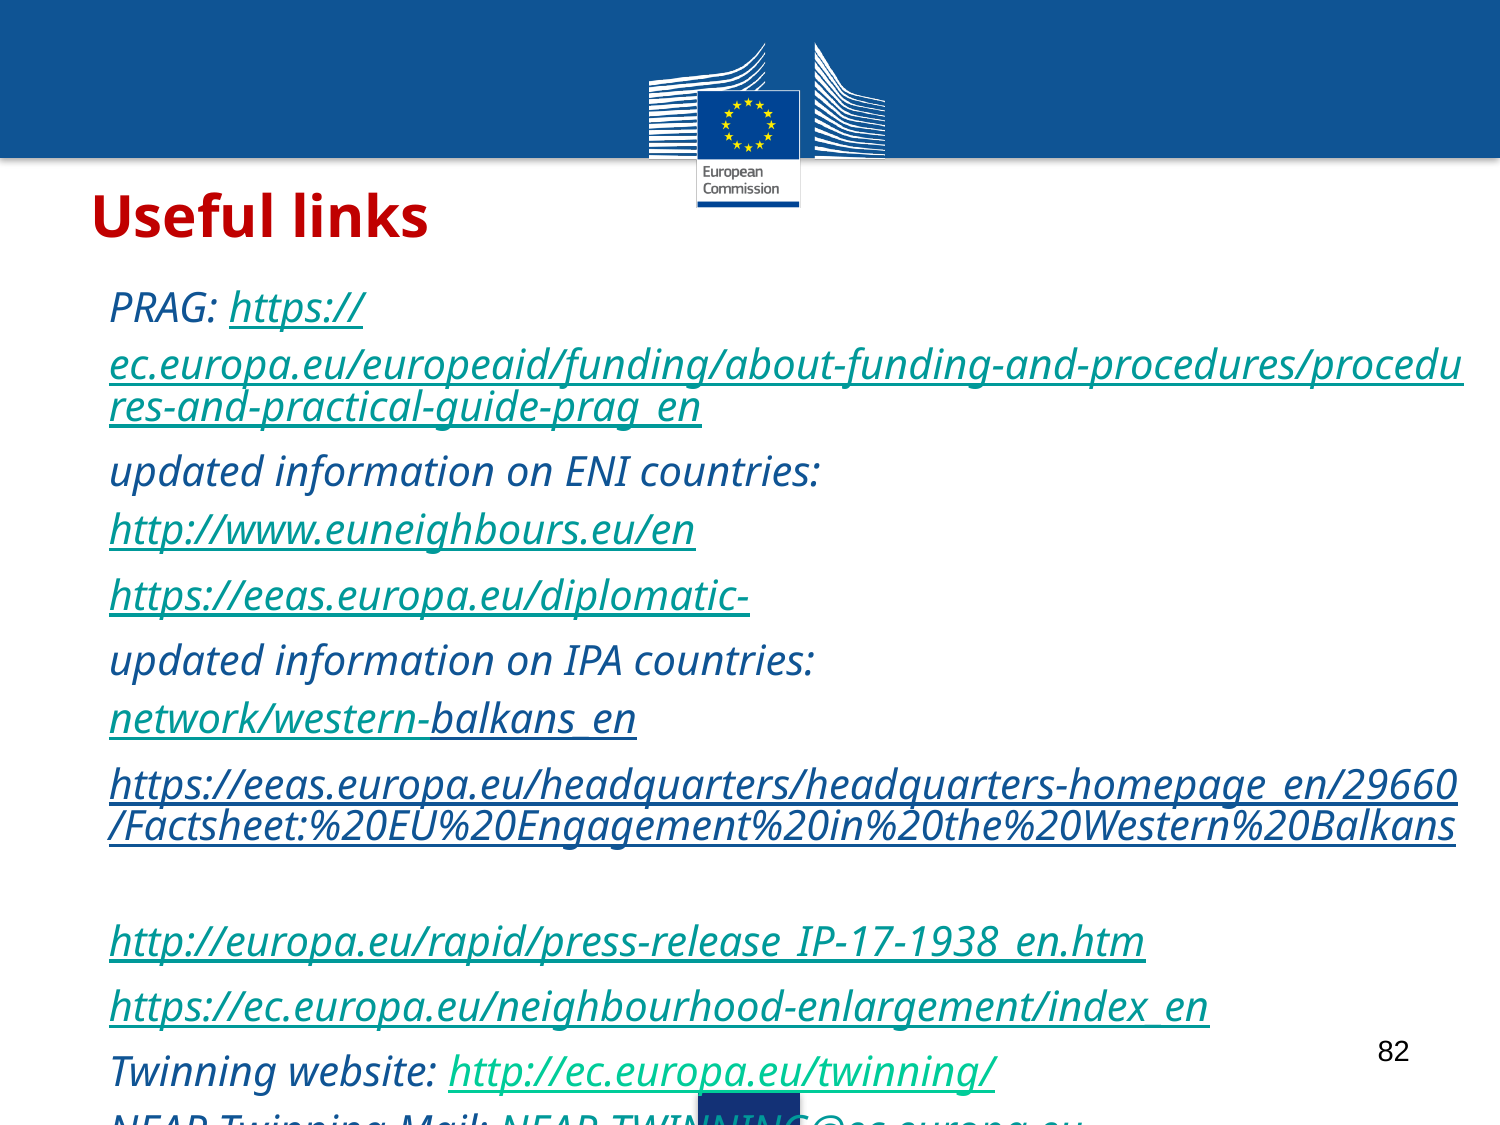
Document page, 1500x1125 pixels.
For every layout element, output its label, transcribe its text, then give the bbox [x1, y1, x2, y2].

picture [649, 42, 885, 137]
list PRAG: https://ec.europa.eu/europeaid/funding/about-funding-and-procedures/procedures-and-practical-guide-prag_en updated information on ENI countries: http://www.euneighbours.eu/en https://eeas.europa.eu/diplomatic- updated information on IPA countries: network/western-balkans_en https://eeas.europa.eu/headquarters/headquarters-homepage_en/29660/Factsheet:%20EU%20Engagement%20in%20the%20Western%20Balkans http://europa.eu/rapid/press-release_IP-17-1938_en.htm https://ec.europa.eu/neighbourhood-enlargement/index_en Twinning website: http://ec.europa.eu/twinning/ NEAR Twinning Mail: NEAR-TWINNING@ec.europa.eu [37, 237, 1488, 817]
title Useful links [75, 137, 1425, 237]
slide_number 82 [1074, 1024, 1425, 1103]
